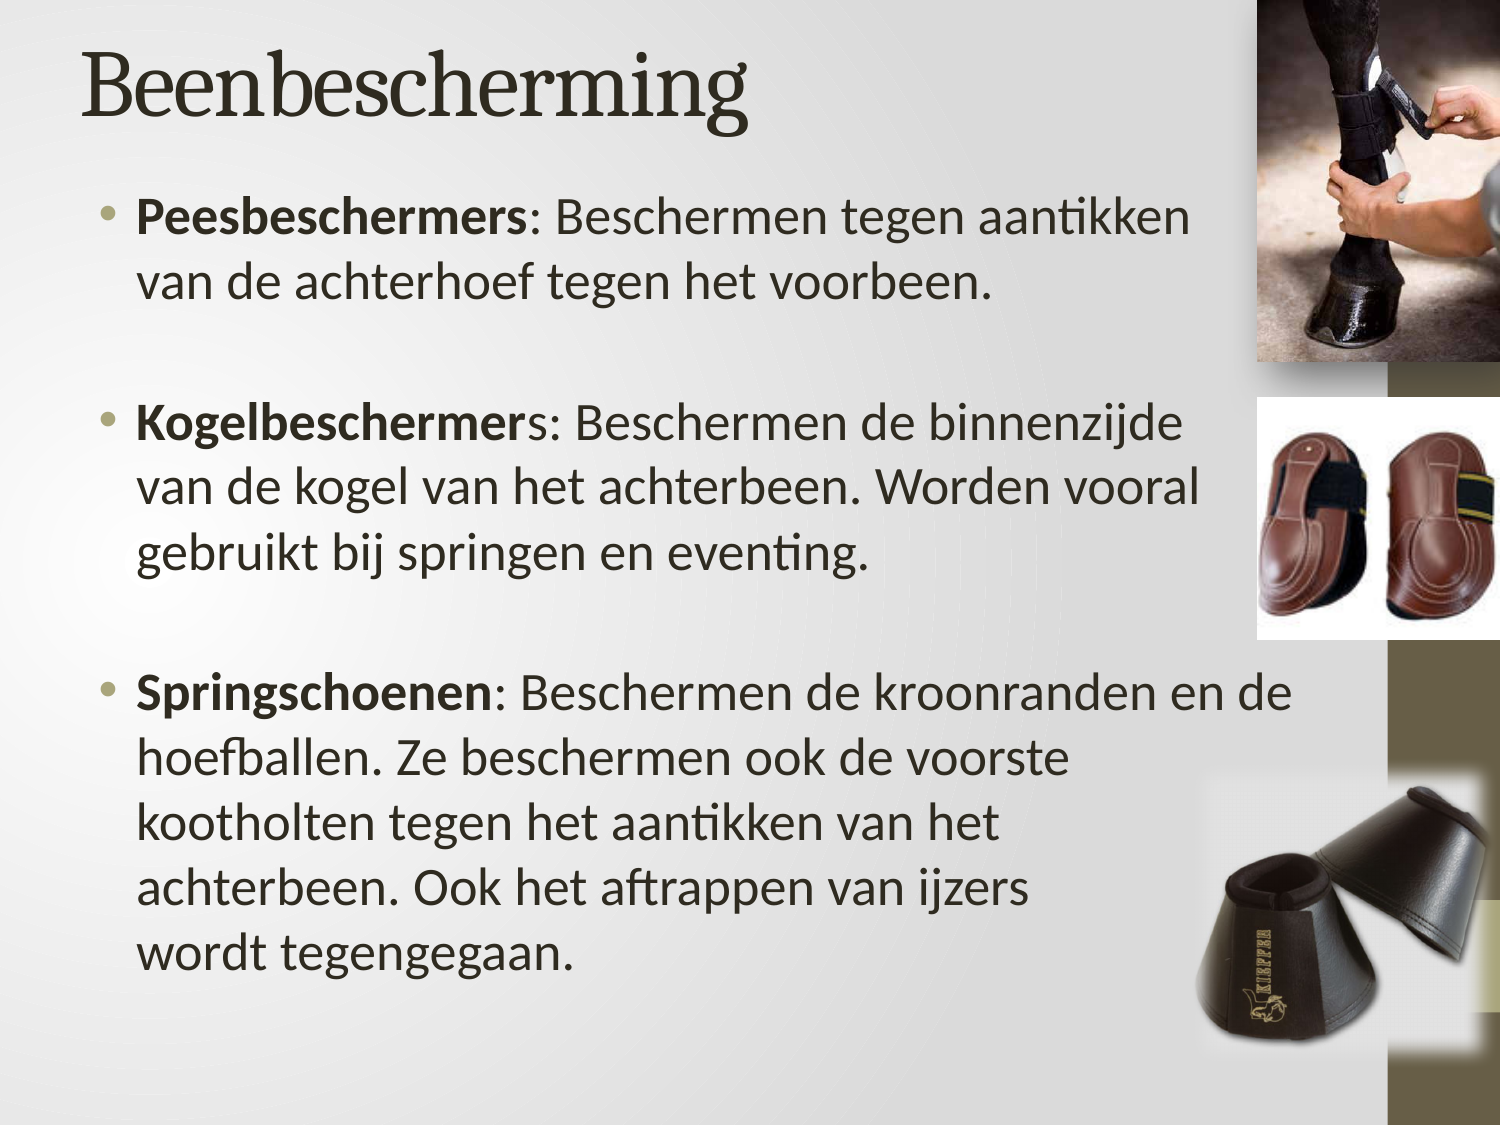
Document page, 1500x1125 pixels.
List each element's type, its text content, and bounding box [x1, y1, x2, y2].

list Peesbeschermers: Beschermen tegen aantikken van de achterhoef tegen het voorbeen. Kogelbeschermers: Beschermen de binnenzijde van de kogel van het achterbeen. Worden vooral gebruikt bij springen en eventing. Springschoenen: Beschermen de kroonranden en de hoefballen. Ze beschermen ook de voorste kootholten tegen het aantikken van het achterbeen. Ook het aftrappen van ijzers wordt tegengegaan. [64, 172, 1325, 1050]
picture [1257, 0, 1500, 363]
title Beenbescherming [64, 31, 1254, 125]
picture [1185, 756, 1499, 1070]
picture [1257, 396, 1500, 640]
